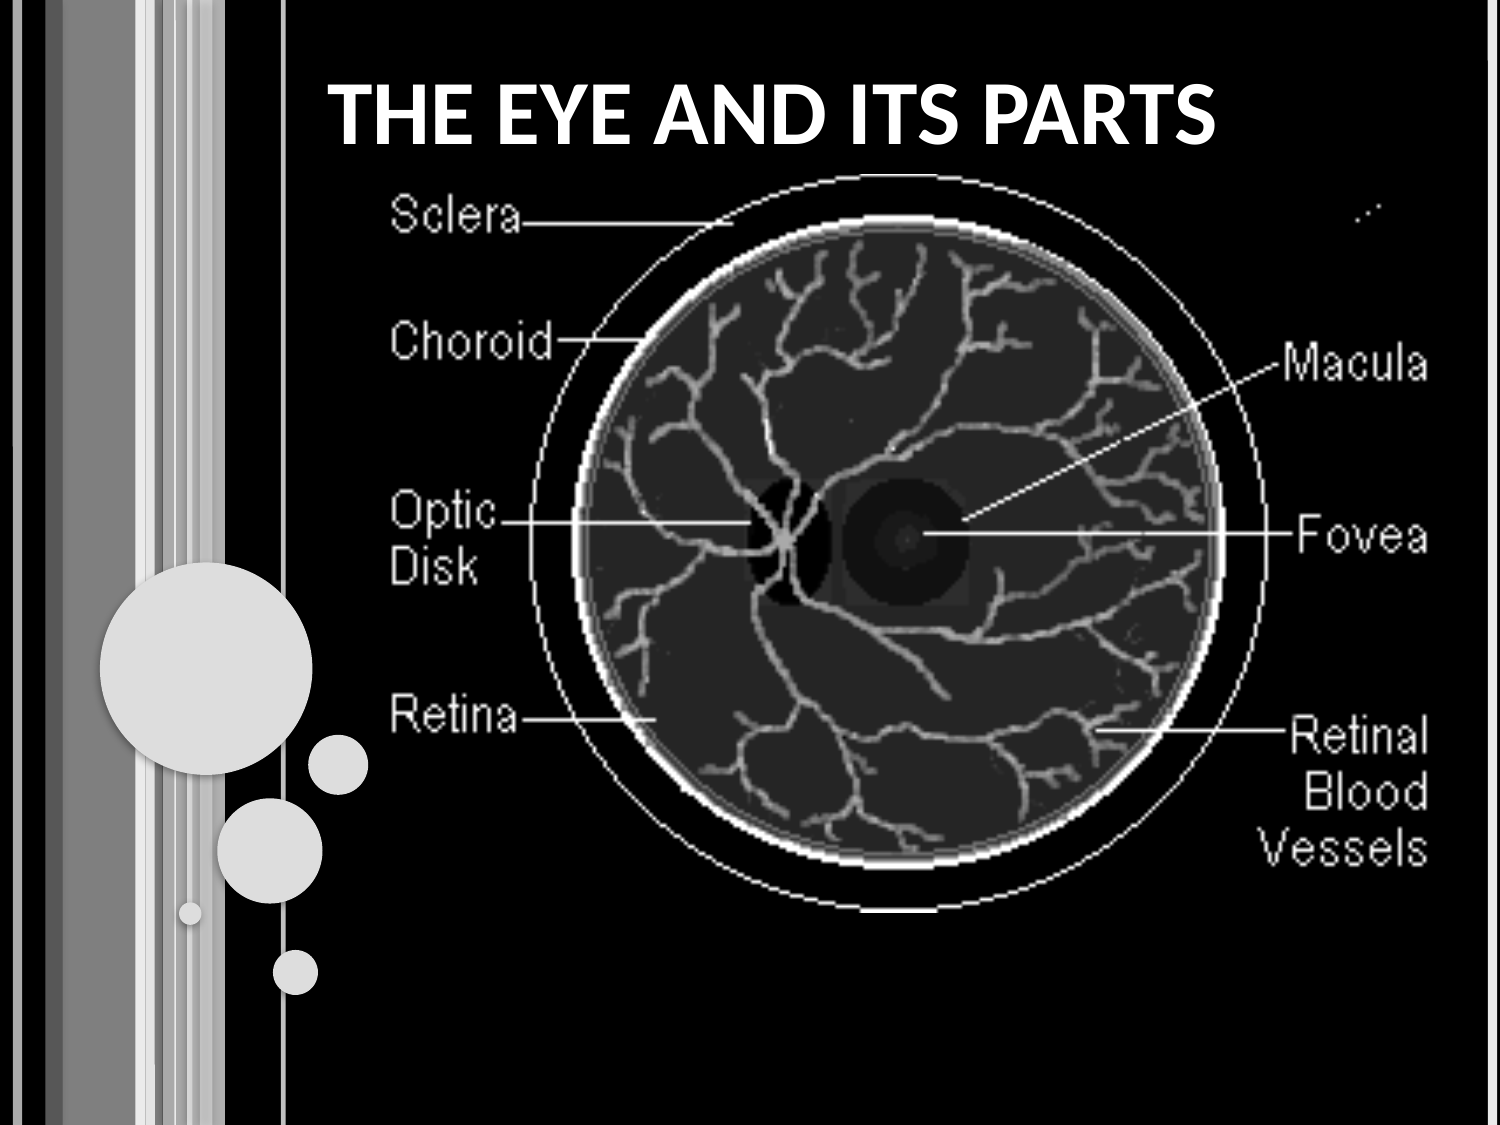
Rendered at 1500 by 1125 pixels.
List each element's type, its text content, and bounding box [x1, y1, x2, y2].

title THE EYE AND ITS PARTS [312, 45, 1463, 233]
picture [390, 174, 1431, 913]
